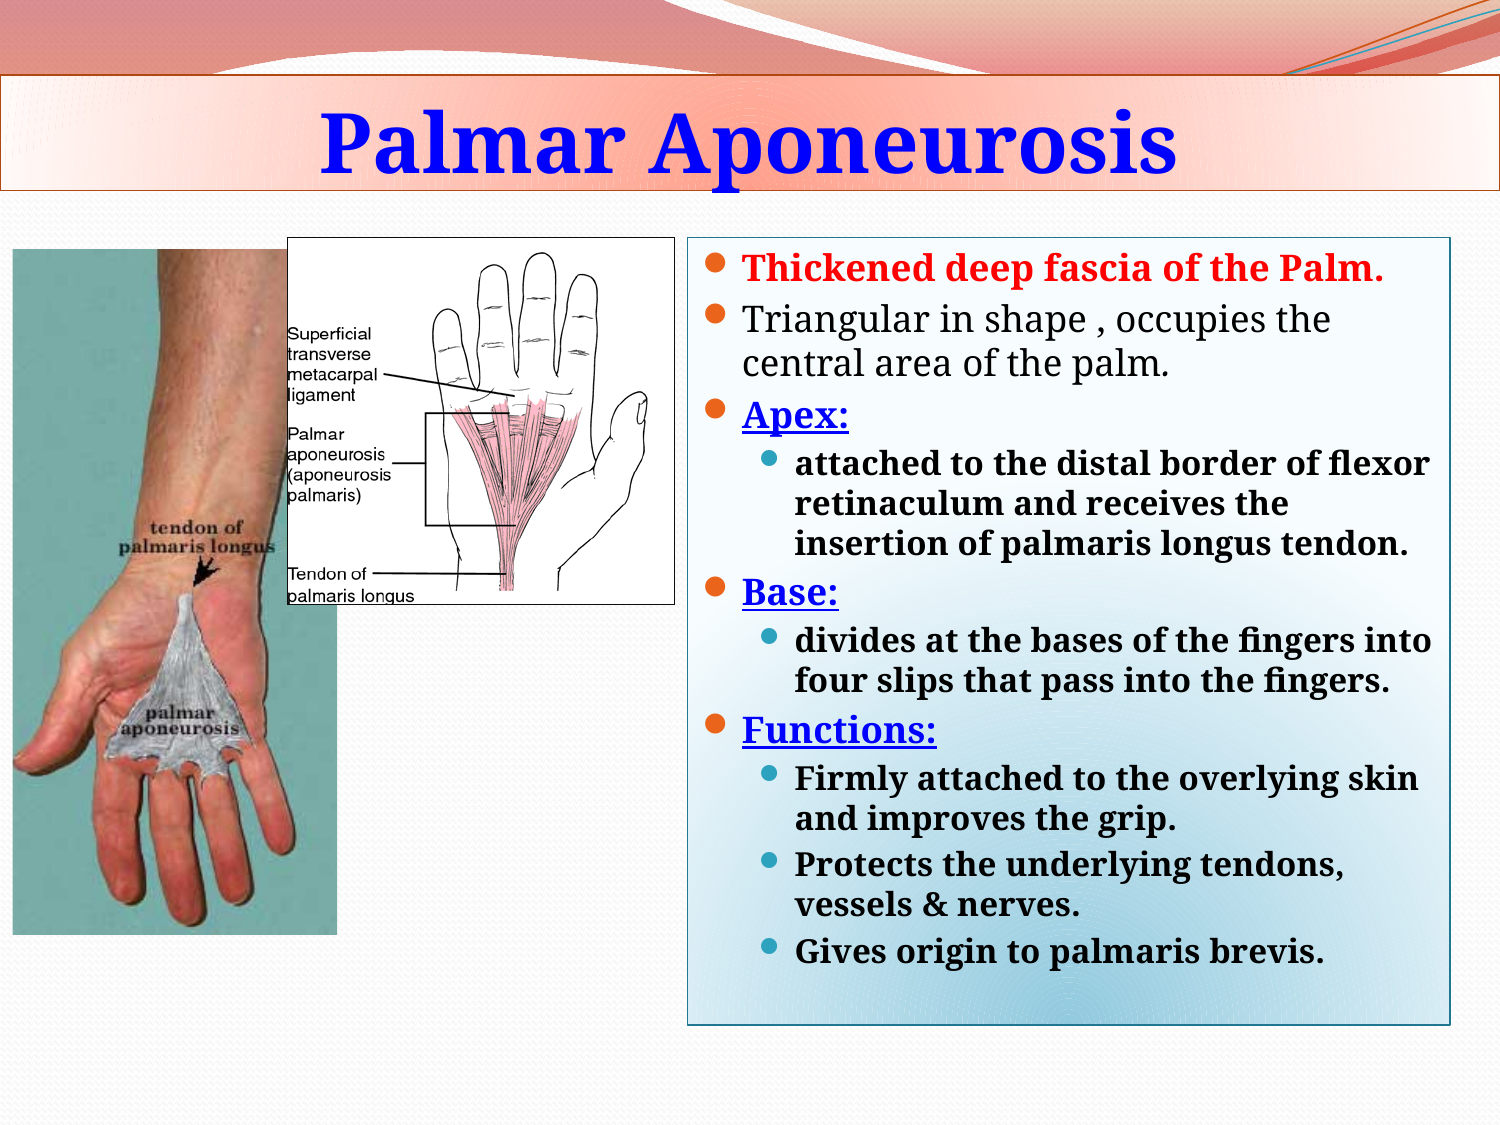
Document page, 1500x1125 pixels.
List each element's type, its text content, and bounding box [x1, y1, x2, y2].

picture [287, 237, 676, 605]
picture [12, 249, 338, 935]
list Thickened deep fascia of the Palm. Triangular in shape , occupies the central area of the palm. Apex: attached to the distal border of flexor retinaculum and receives the insertion of palmaris longus tendon. Base: divides at the bases of the fingers into four slips that pass into the fingers. Functions: Firmly attached to the overlying skin and improves the grip. Protects the underlying tendons, vessels & nerves. Gives origin to palmaris brevis. [687, 237, 1451, 1026]
title Palmar Aponeurosis [0, 74, 1500, 191]
